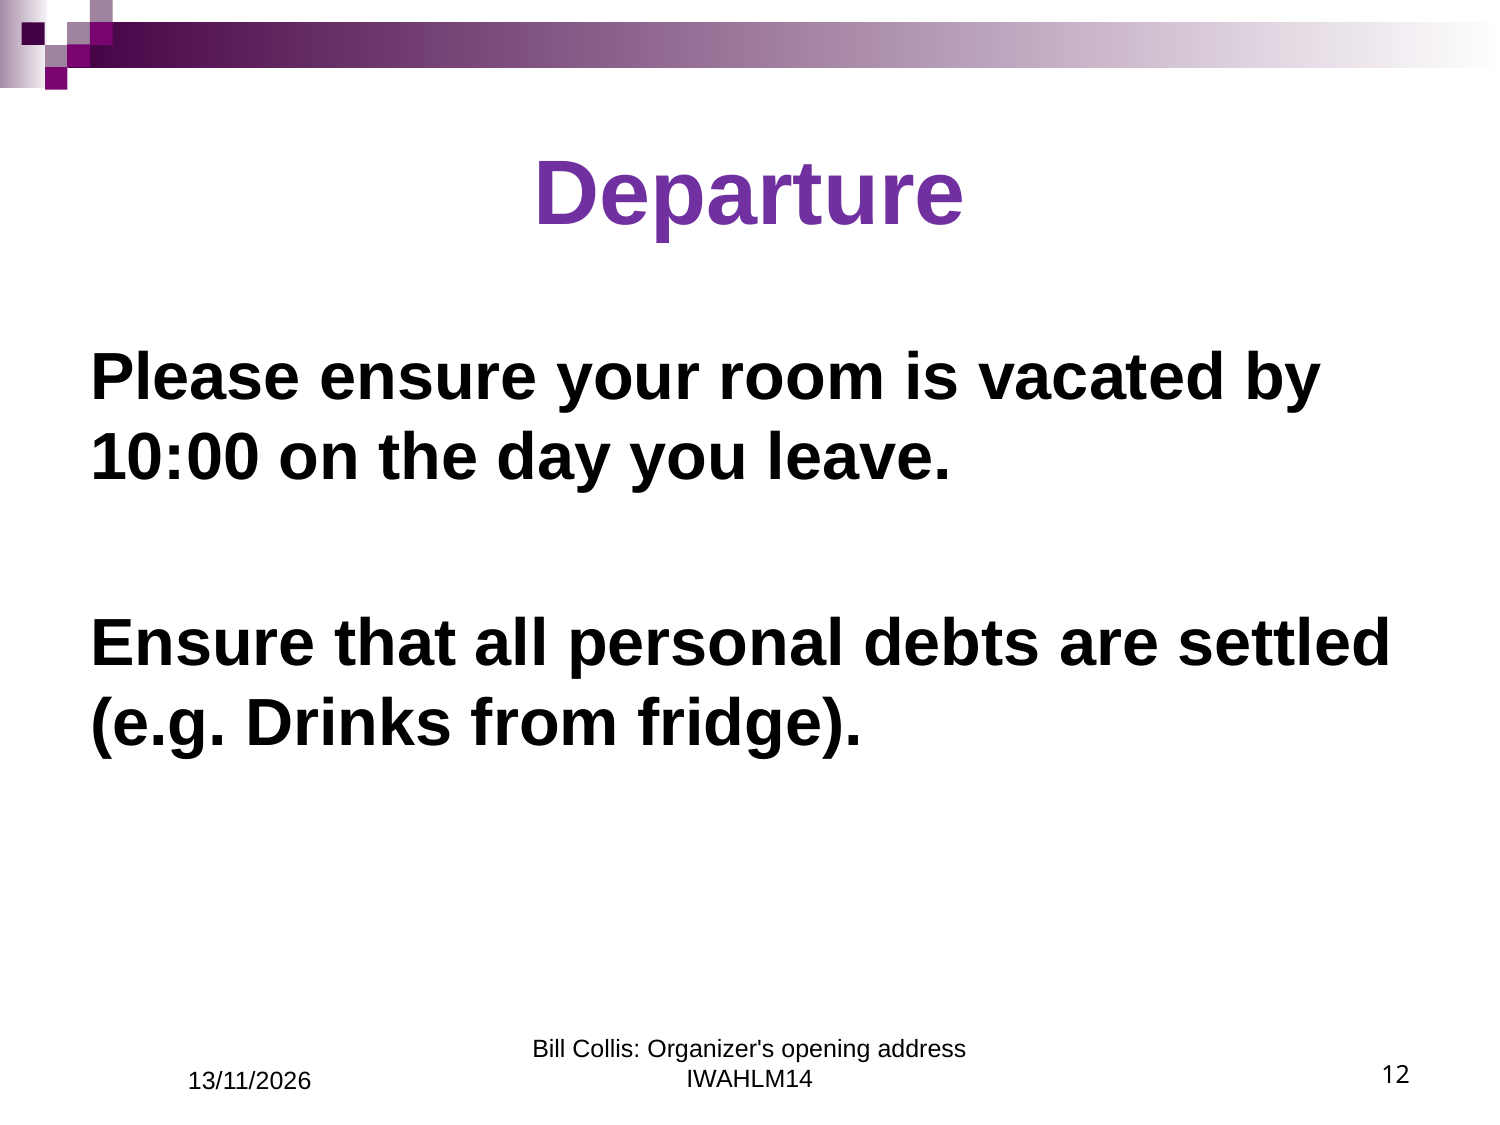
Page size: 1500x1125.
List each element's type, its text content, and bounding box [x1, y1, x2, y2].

title Departure [75, 75, 1425, 300]
list Please ensure your room is vacated by 10:00 on the day you leave. Ensure that all personal debts are settled (e.g. Drinks from fridge). [75, 324, 1425, 963]
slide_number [75, 1024, 425, 1103]
slide_number 12 [1074, 1025, 1425, 1100]
footer Bill Collis: Organizer's opening address IWAHLM14 [512, 1025, 988, 1100]
